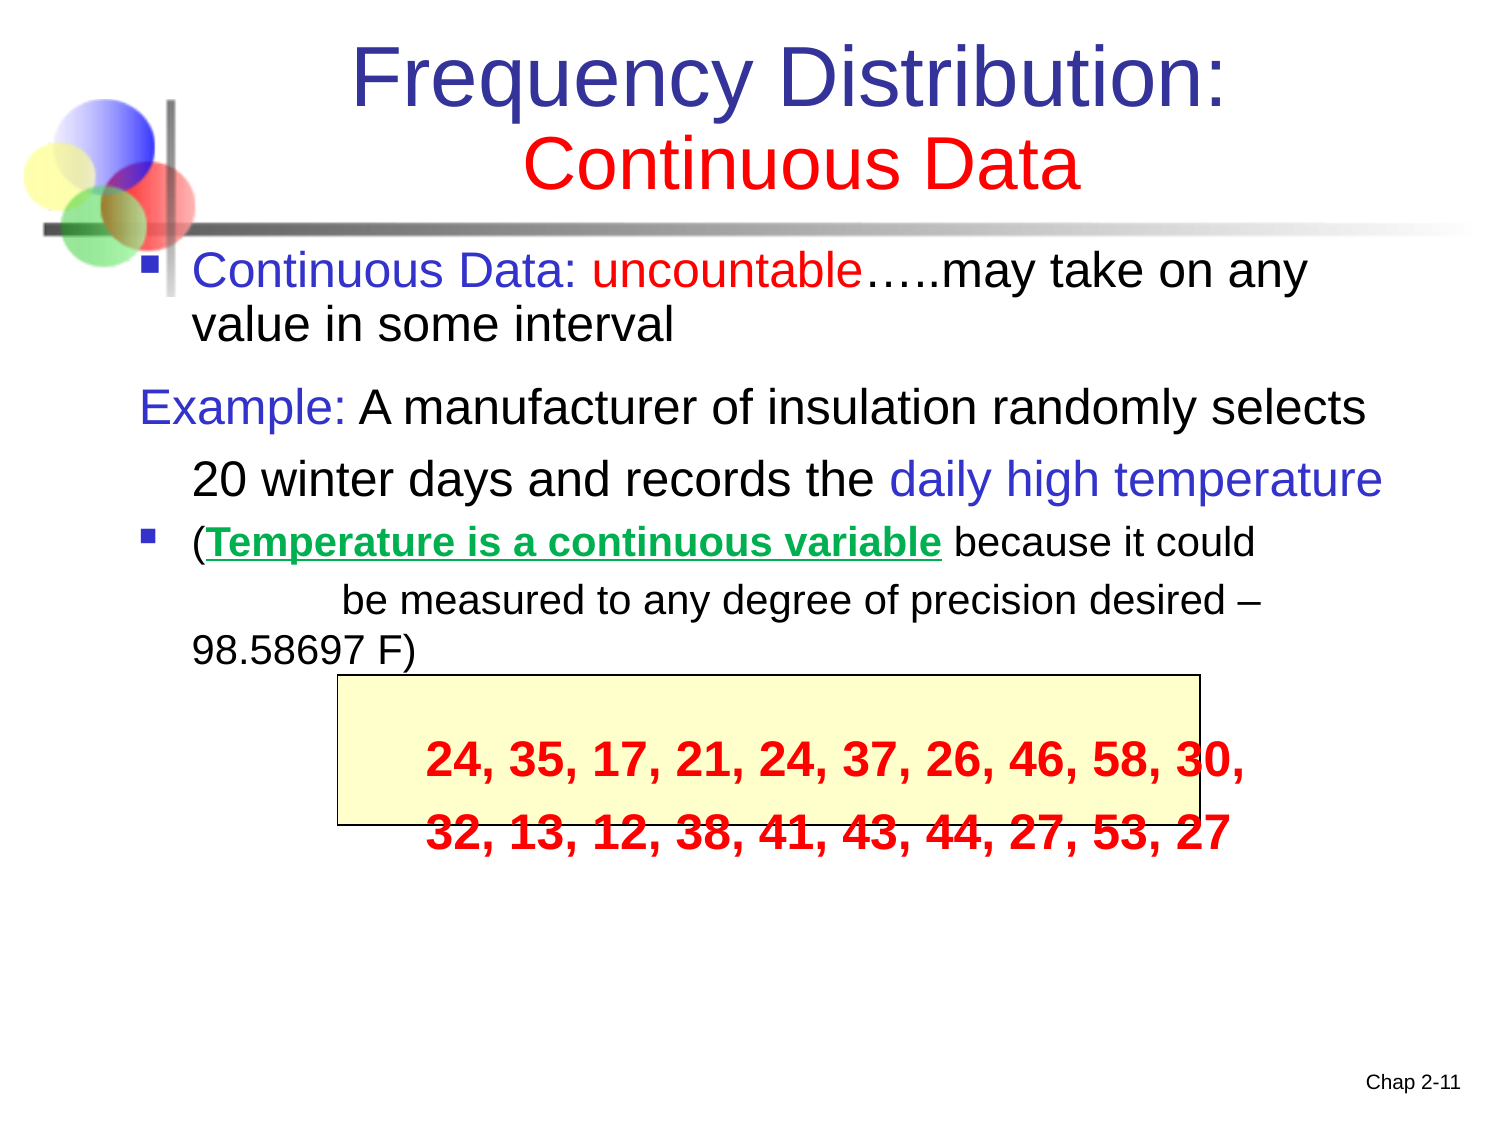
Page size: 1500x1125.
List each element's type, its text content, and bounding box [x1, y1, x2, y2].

list Continuous Data: uncountable…..may take on any value in some interval Example: A manufacturer of insulation randomly selects 20 winter days and records the daily high temperature (Temperature is a continuous variable because it could be measured to any degree of precision desired – 98.58697 F) 24, 35, 17, 21, 24, 37, 26, 46, 58, 30, 32, 13, 12, 38, 41, 43, 44, 27, 53, 27 [124, 237, 1451, 984]
slide_number Chap 2-11 [1162, 1049, 1476, 1101]
title Frequency Distribution: Continuous Data [162, 24, 1442, 213]
picture [24, 99, 1475, 297]
